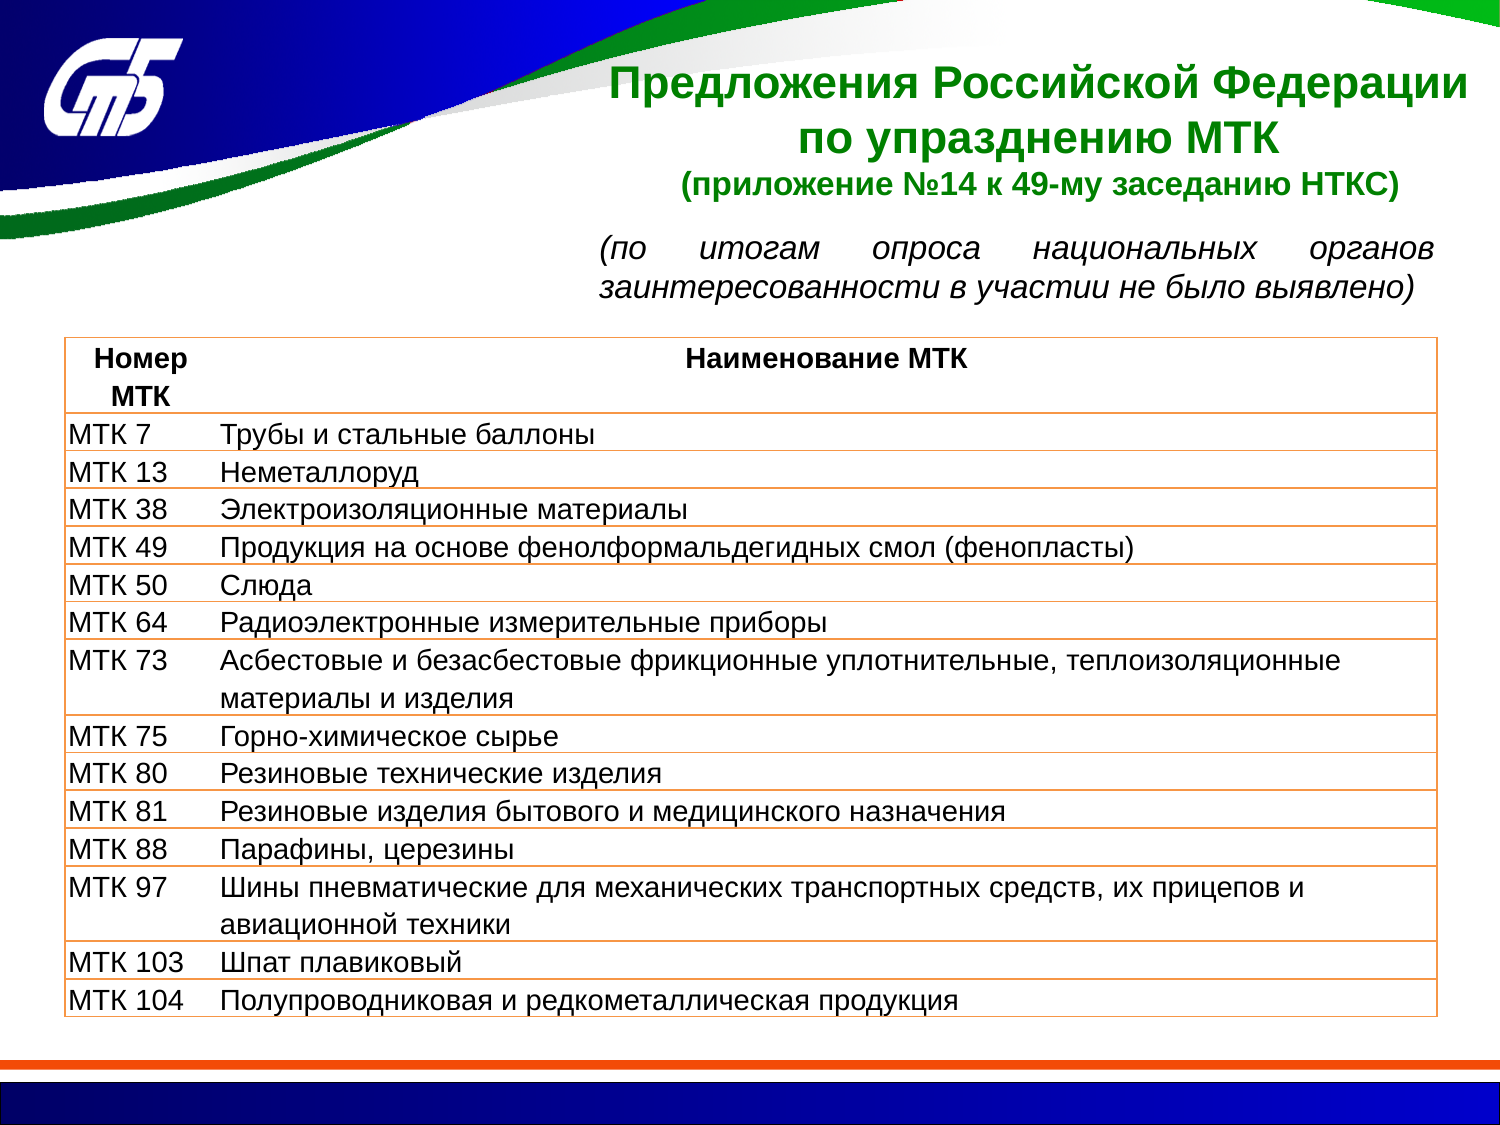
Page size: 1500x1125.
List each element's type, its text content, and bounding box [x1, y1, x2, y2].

table_header Наименование МТК [217, 338, 1436, 412]
text_box (по итогам опроса национальных органов заинтересованности в участии не было выявлено) [584, 218, 1451, 313]
table_cell Полупроводниковая и редкометаллическая продукция [217, 980, 1436, 1016]
table_cell МТК 80 [66, 753, 217, 789]
table_cell МТК 97 [66, 867, 217, 940]
table_cell Продукция на основе фенолформальдегидных смол (фенопласты) [217, 527, 1436, 563]
table_cell МТК 81 [66, 791, 217, 827]
table_cell Неметаллоруд [217, 451, 1436, 487]
table_cell Парафины, церезины [217, 829, 1436, 865]
table_cell МТК 104 [66, 980, 217, 1016]
table_cell МТК 49 [66, 527, 217, 563]
table_cell Радиоэлектронные измерительные приборы [217, 602, 1436, 638]
table_cell Резиновые изделия бытового и медицинского назначения [217, 791, 1436, 827]
table_cell Шпат плавиковый [217, 942, 1436, 978]
table_cell МТК 50 [66, 565, 217, 601]
text_box Предложения Российской Федерации по упразднению МТК (приложение №14 к 49-му заседанию НТКС) [572, 46, 1500, 209]
table_cell Асбестовые и безасбестовые фрикционные уплотнительные, теплоизоляционные материалы и изделия [217, 640, 1436, 714]
table_cell МТК 73 [66, 640, 217, 714]
table_cell Трубы и стальные баллоны [217, 414, 1436, 450]
table_cell Слюда [217, 565, 1436, 601]
table_cell МТК 7 [66, 414, 217, 450]
table_cell Шины пневматические для механических транспортных средств, их прицепов и авиационной техники [217, 867, 1436, 940]
table_cell Горно-химическое сырье [217, 716, 1436, 752]
table_cell МТК 103 [66, 942, 217, 978]
table_cell МТК 64 [66, 602, 217, 638]
table_cell МТК 75 [66, 716, 217, 752]
picture [0, 0, 1500, 1047]
table_cell МТК 38 [66, 489, 217, 525]
table_cell Электроизоляционные материалы [217, 489, 1436, 525]
table_cell МТК 88 [66, 829, 217, 865]
table_cell МТК 13 [66, 451, 217, 487]
table_cell Резиновые технические изделия [217, 753, 1436, 789]
table_header Номер МТК [66, 338, 217, 412]
